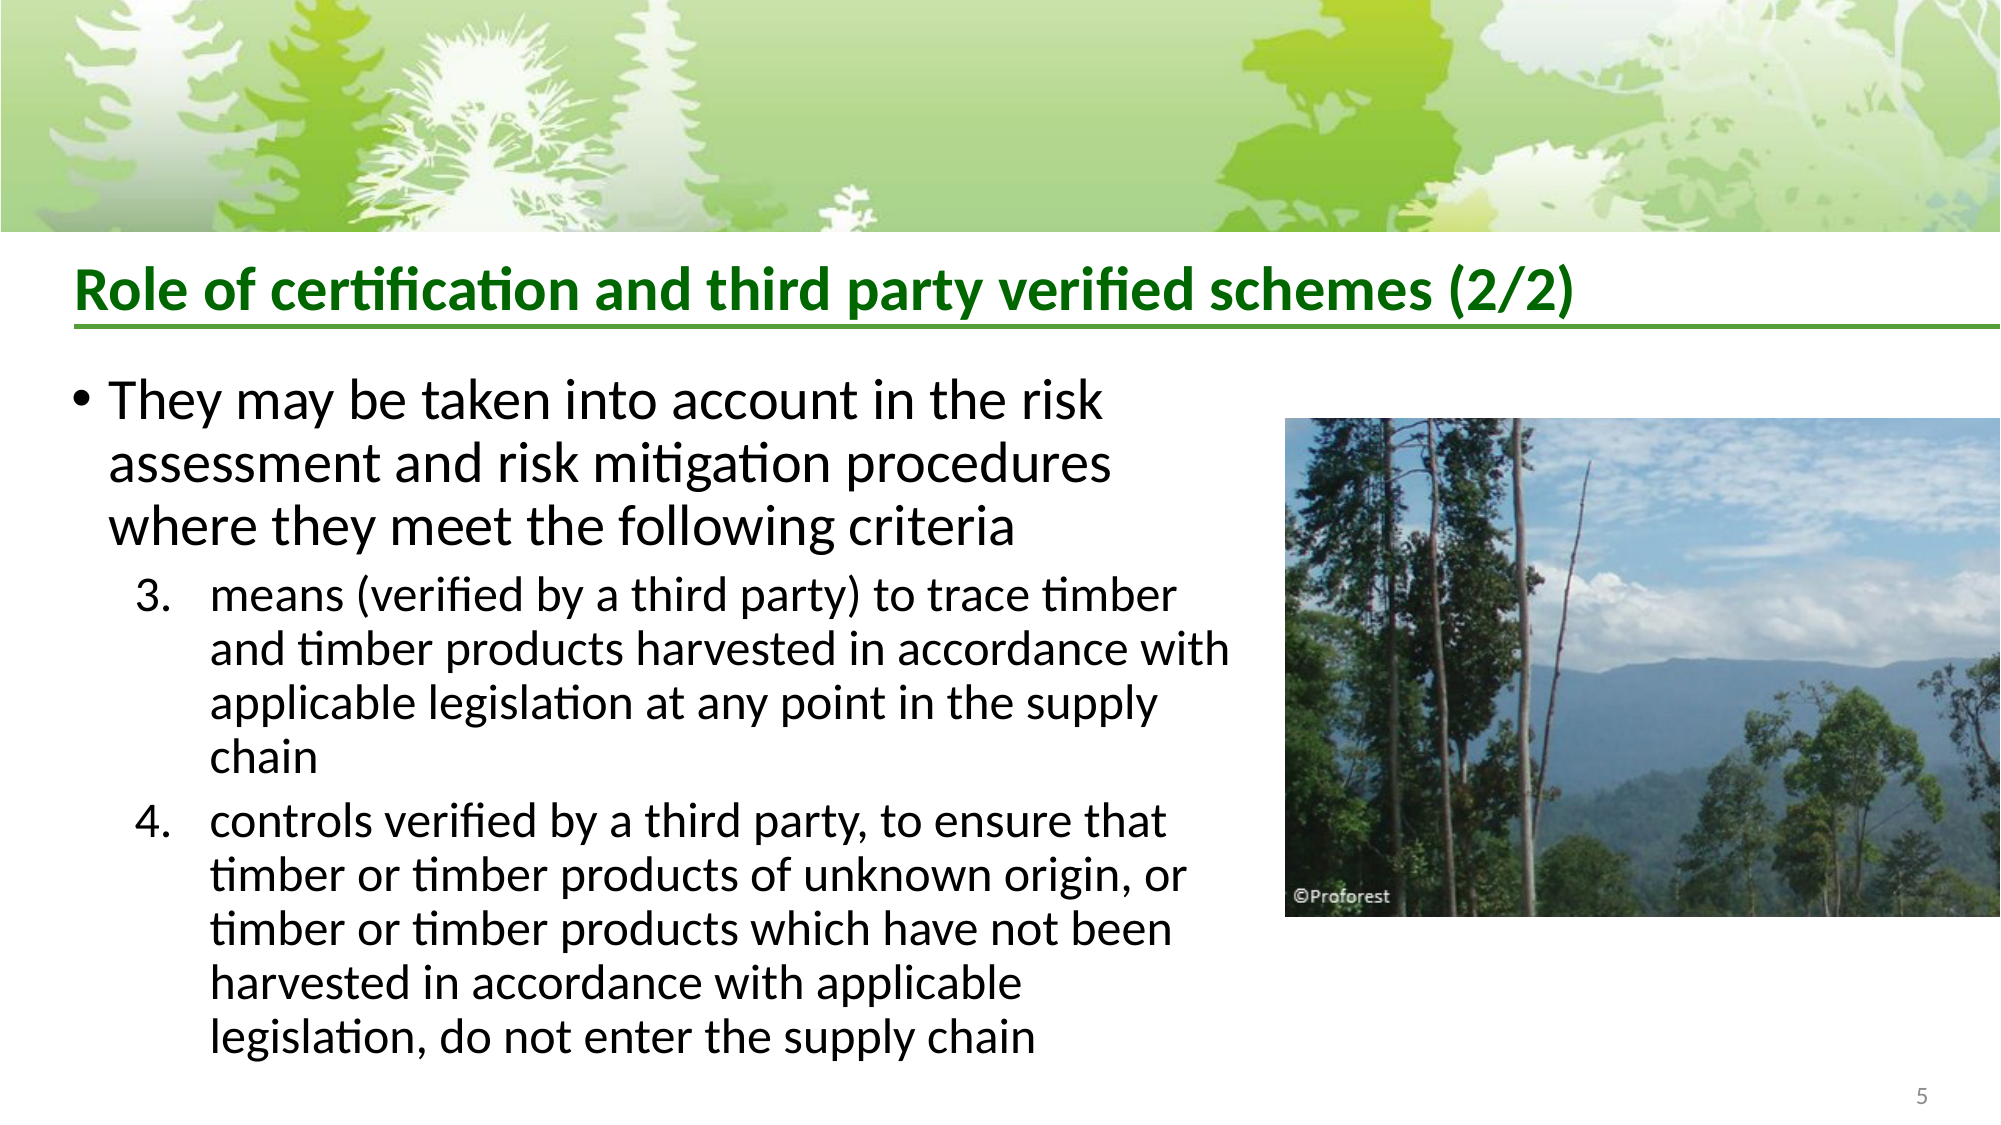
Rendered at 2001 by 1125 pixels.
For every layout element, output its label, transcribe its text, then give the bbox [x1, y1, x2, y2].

picture [1285, 418, 2000, 917]
slide_number 5 [1493, 1065, 1944, 1125]
title Role of certification and third party verified schemes (2/2) [59, 181, 1785, 399]
list They may be taken into account in the risk assessment and risk mitigation procedures where they meet the following criteria means (verified by a third party) to trace timber and timber products harvested in accordance with applicable legislation at any point in the supply chain controls verified by a third party, to ensure that timber or timber products of unknown origin, or timber or timber products which have not been harvested in accordance with applicable legislation, do not enter the supply chain [56, 362, 1250, 1105]
picture [0, 0, 2000, 232]
